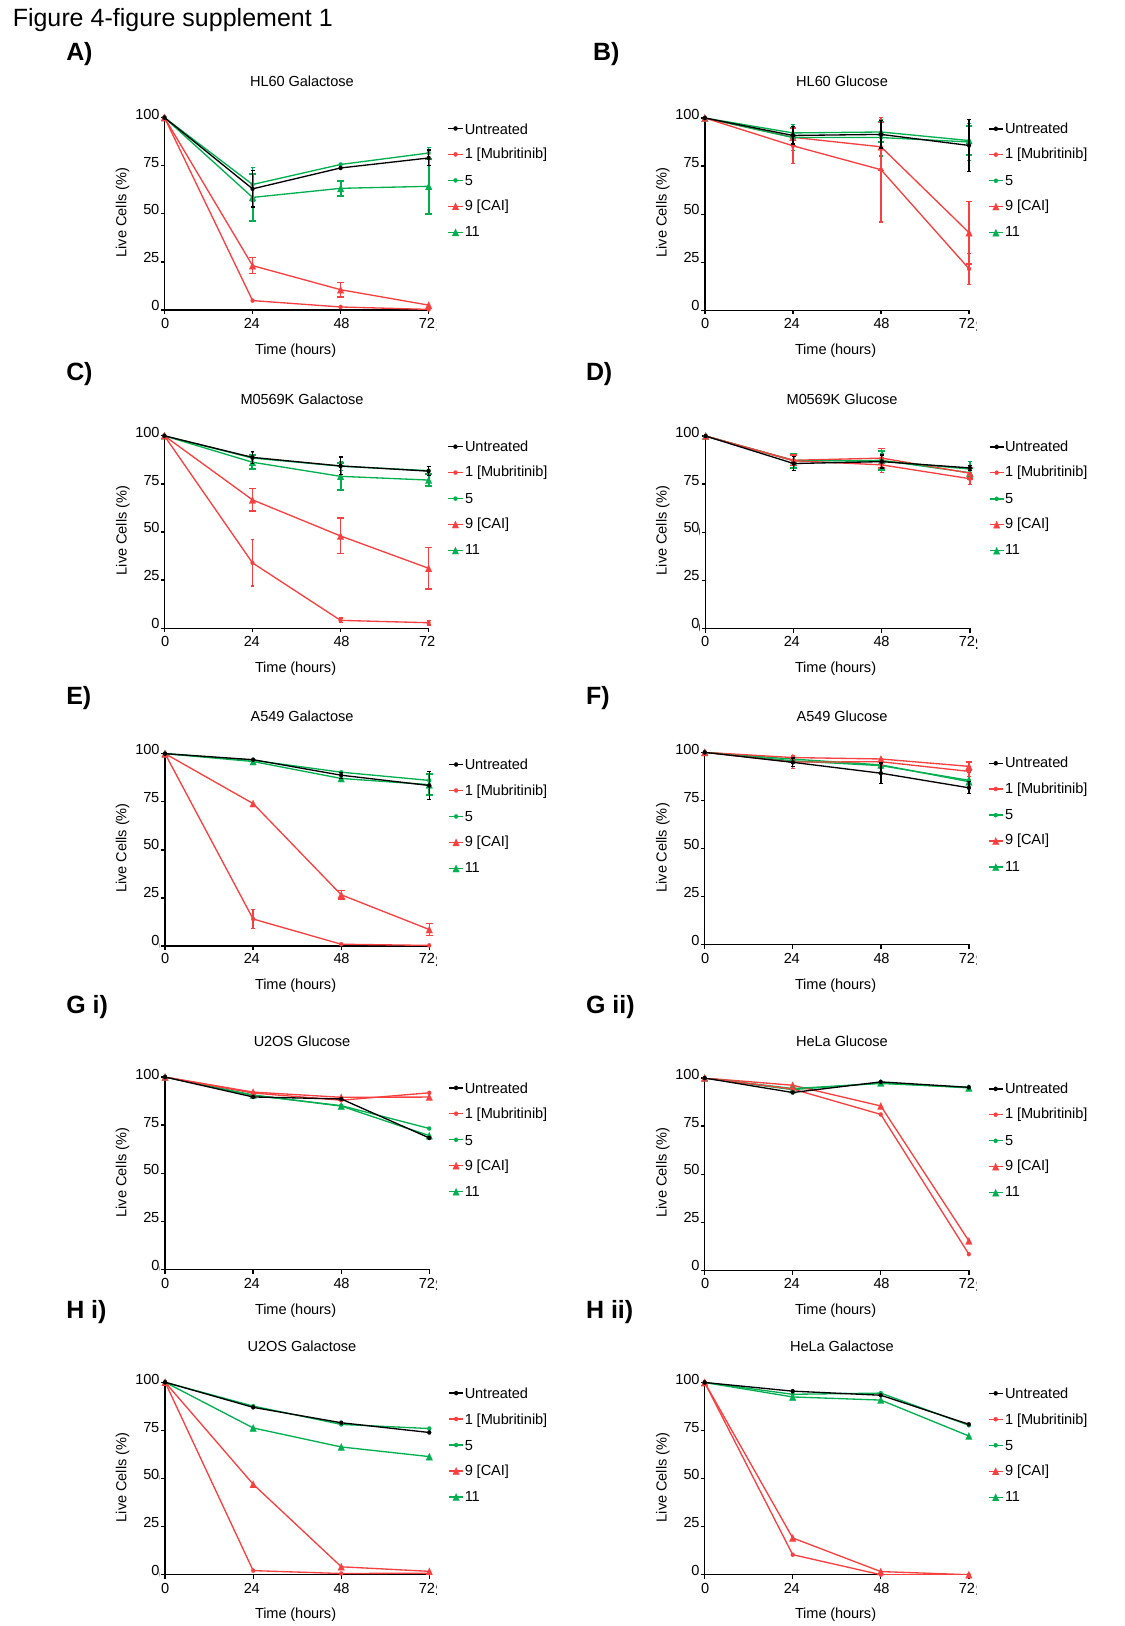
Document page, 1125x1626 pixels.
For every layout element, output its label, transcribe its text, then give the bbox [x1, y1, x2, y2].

text_box Figure 4-figure supplement 1 [0, 0, 349, 39]
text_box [104, 699, 592, 1004]
text_box G ii) [571, 980, 688, 1026]
text_box H ii) [571, 1286, 644, 1331]
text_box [644, 1329, 1125, 1625]
text_box E) [51, 672, 168, 717]
text_box F) [571, 672, 688, 717]
text_box H i) [51, 1286, 168, 1331]
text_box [104, 382, 592, 686]
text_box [644, 699, 1125, 1003]
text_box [104, 1329, 592, 1625]
text_box B) [571, 28, 688, 73]
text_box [644, 64, 1125, 369]
text_box C) [51, 348, 168, 393]
text_box A) [51, 39, 168, 73]
text_box D) [571, 348, 688, 393]
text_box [104, 64, 592, 368]
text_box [104, 1024, 592, 1328]
text_box G i) [51, 980, 168, 1026]
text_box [644, 382, 1125, 687]
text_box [644, 1024, 1125, 1329]
